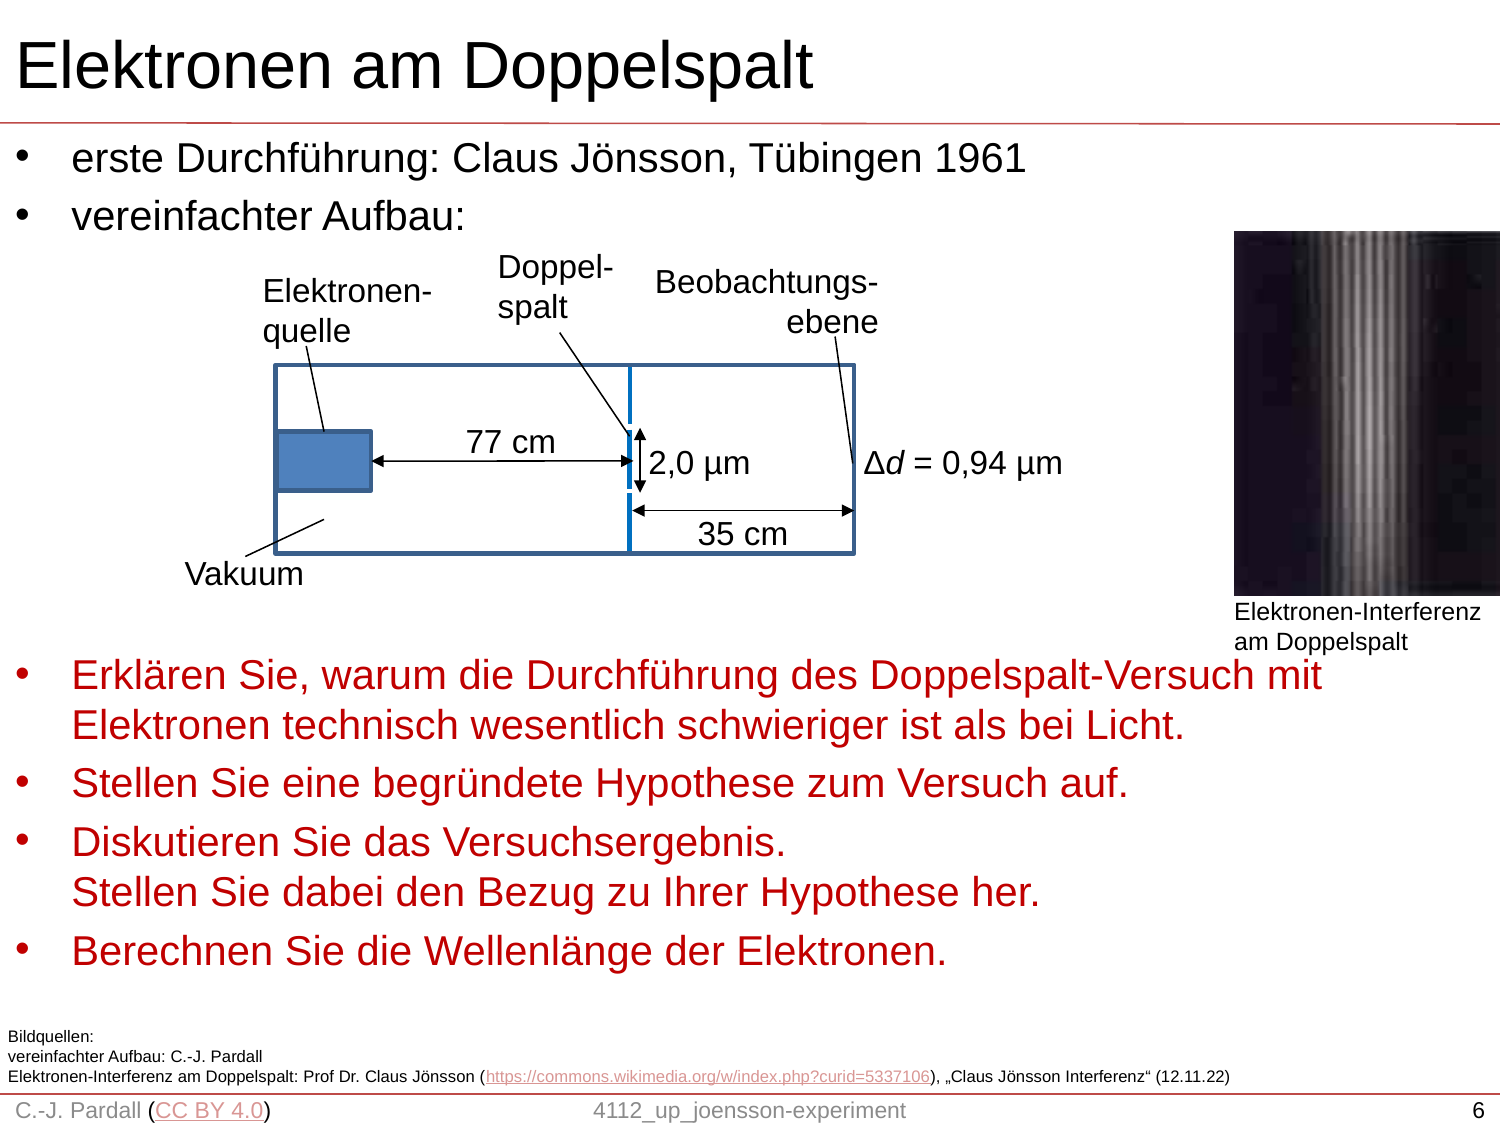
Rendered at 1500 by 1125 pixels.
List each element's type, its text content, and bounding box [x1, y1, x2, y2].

slide_number C.-J. Pardall [0, 1094, 350, 1125]
text_box Δd = 0,94 µm [899, 434, 1092, 489]
footer 4112_up_joensson-experiment [512, 1094, 988, 1125]
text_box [169, 519, 330, 601]
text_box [1233, 230, 1500, 656]
list erste Durchführung: Claus Jönsson, Tübingen 1961 vereinfachter Aufbau: Erklären Sie, warum die Durchführung des Doppelspalt-Versuch mit Elektronen technisch wesentlich schwieriger ist als bei Licht. Stellen Sie eine begründete Hypothese zum Versuch auf. Diskutieren Sie das Versuchsergebnis. Stellen Sie dabei den Bezug zu Ihrer Hypothese her. Berechnen Sie die Wellenlänge der Elektronen. [0, 122, 1500, 1093]
title Elektronen am Doppelspalt [0, 0, 1500, 122]
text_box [247, 237, 894, 554]
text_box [371, 412, 855, 561]
text_box Bildquellen: vereinfachter Aufbau: C.-J. Pardall Elektronen-Interferenz am Doppelspalt: Prof Dr. Claus Jönsson (https://commons.wikimedia.org/w/index.php?curid=5337106), „Claus Jönsson Interferenz“ (12.11.22) [0, 1018, 1494, 1093]
